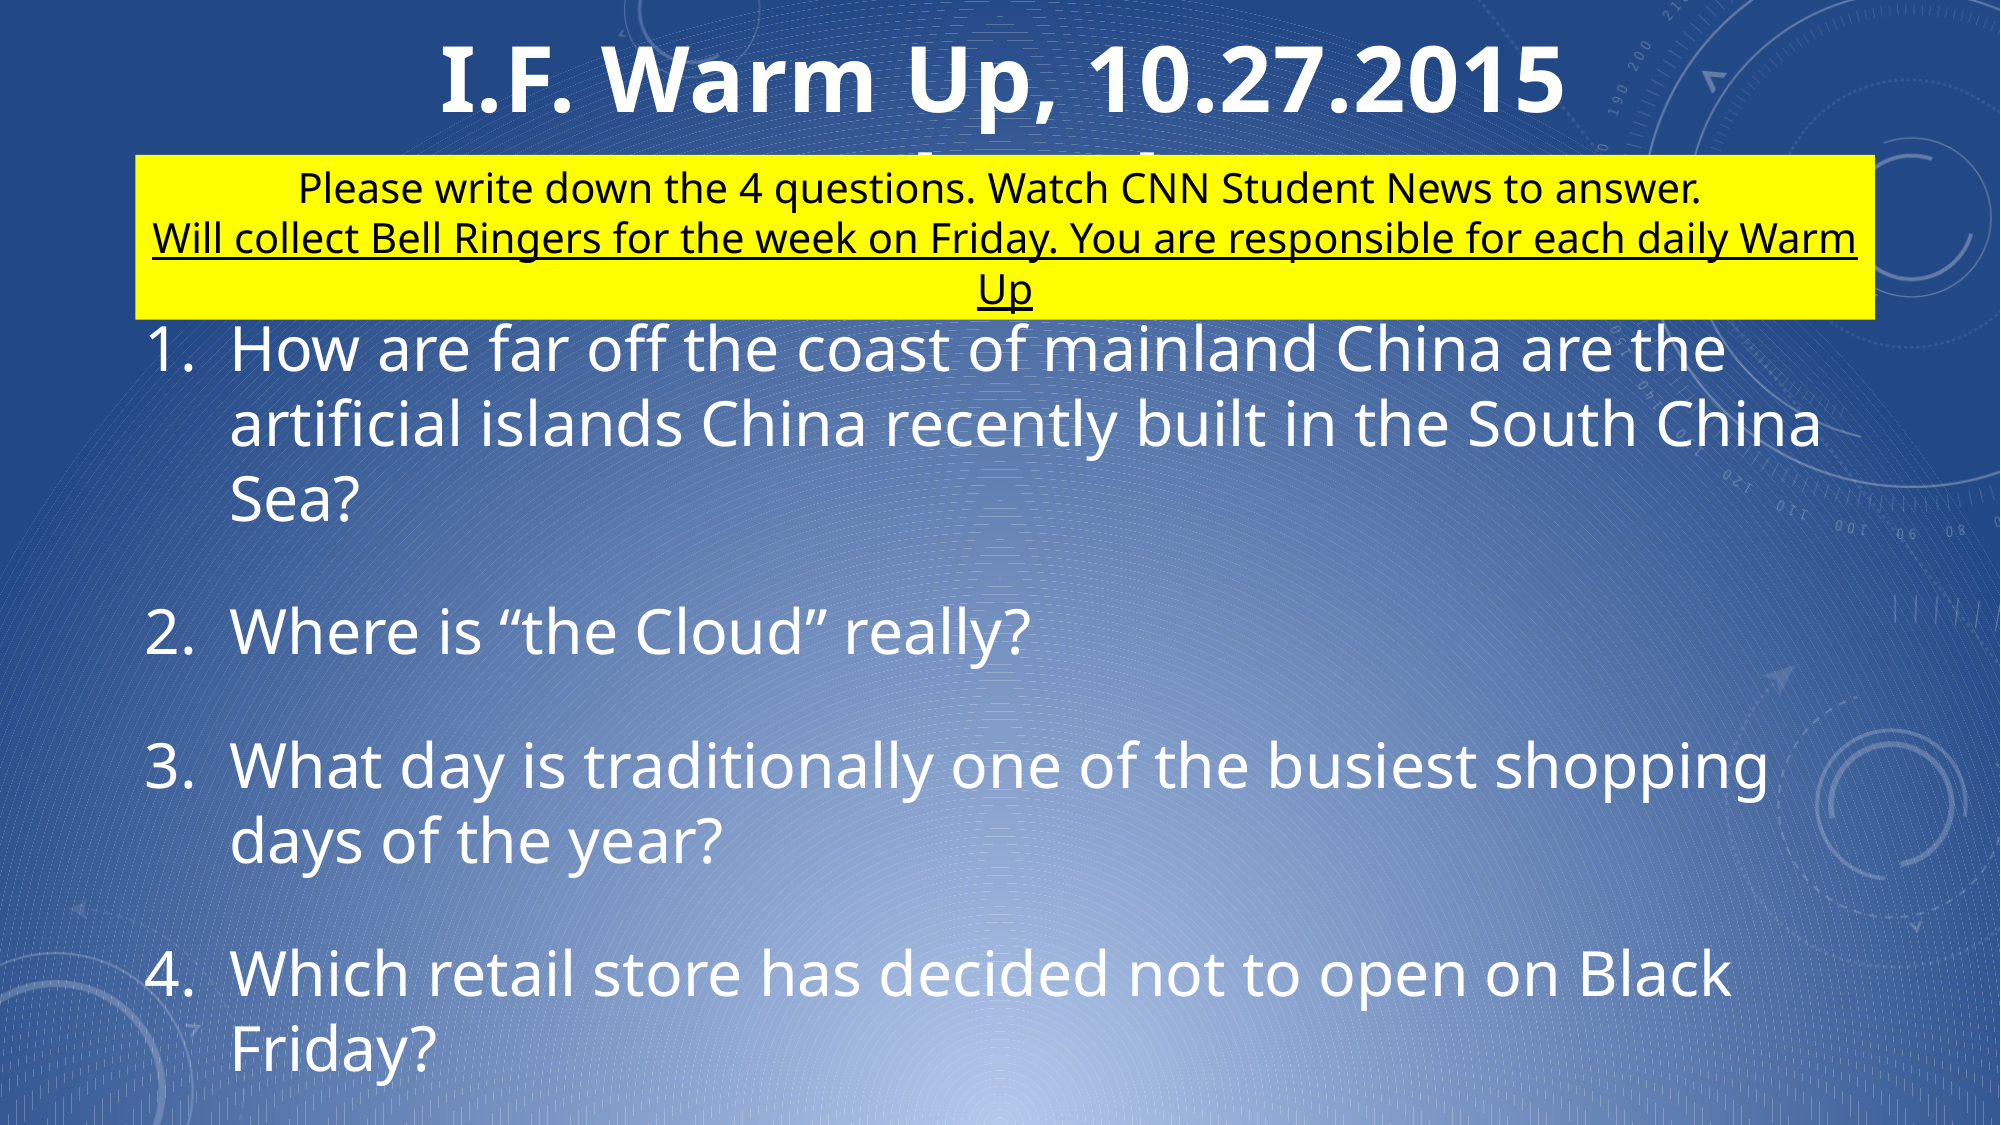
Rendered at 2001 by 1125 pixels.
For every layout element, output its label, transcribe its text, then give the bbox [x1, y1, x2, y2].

picture [0, 0, 2000, 1125]
text_box I.F. Warm Up, 10.27.2015 (Wednesday) [135, 13, 1875, 154]
text_box Please write down the 4 questions. Watch CNN Student News to answer. Will collect Bell Ringers for the week on Friday. You are responsible for each daily Warm Up [135, 154, 1875, 301]
text_box How are far off the coast of mainland China are the artificial islands China recently built in the South China Sea? Where is “the Cloud” really? What day is traditionally one of the busiest shopping days of the year? Which retail store has decided not to open on Black Friday? [67, 301, 1943, 1092]
